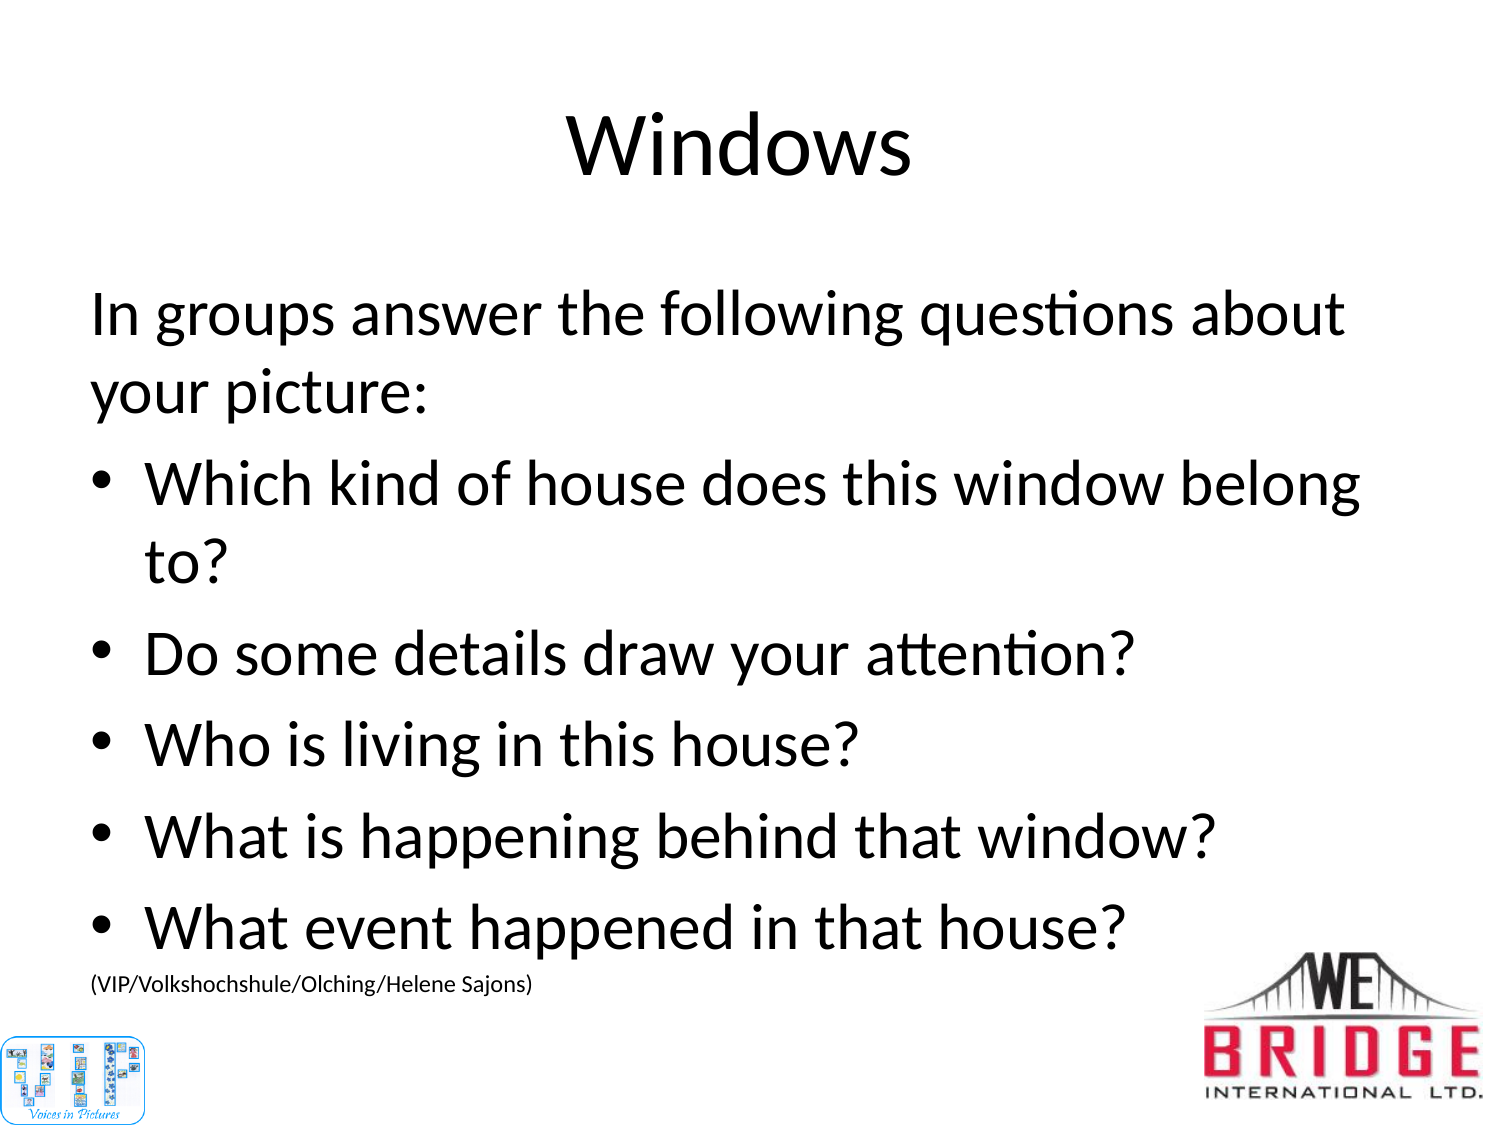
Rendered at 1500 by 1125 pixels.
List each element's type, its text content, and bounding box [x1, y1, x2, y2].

list In groups answer the following questions about your picture: Which kind of house does this window belong to? Do some details draw your attention? Who is living in this house? What is happening behind that window? What event happened in that house? (VIP/Volkshochshule/Olching/Helene Sajons) [75, 262, 1425, 1005]
picture [1204, 951, 1483, 1101]
picture [0, 1036, 145, 1125]
title Windows [75, 45, 1425, 233]
